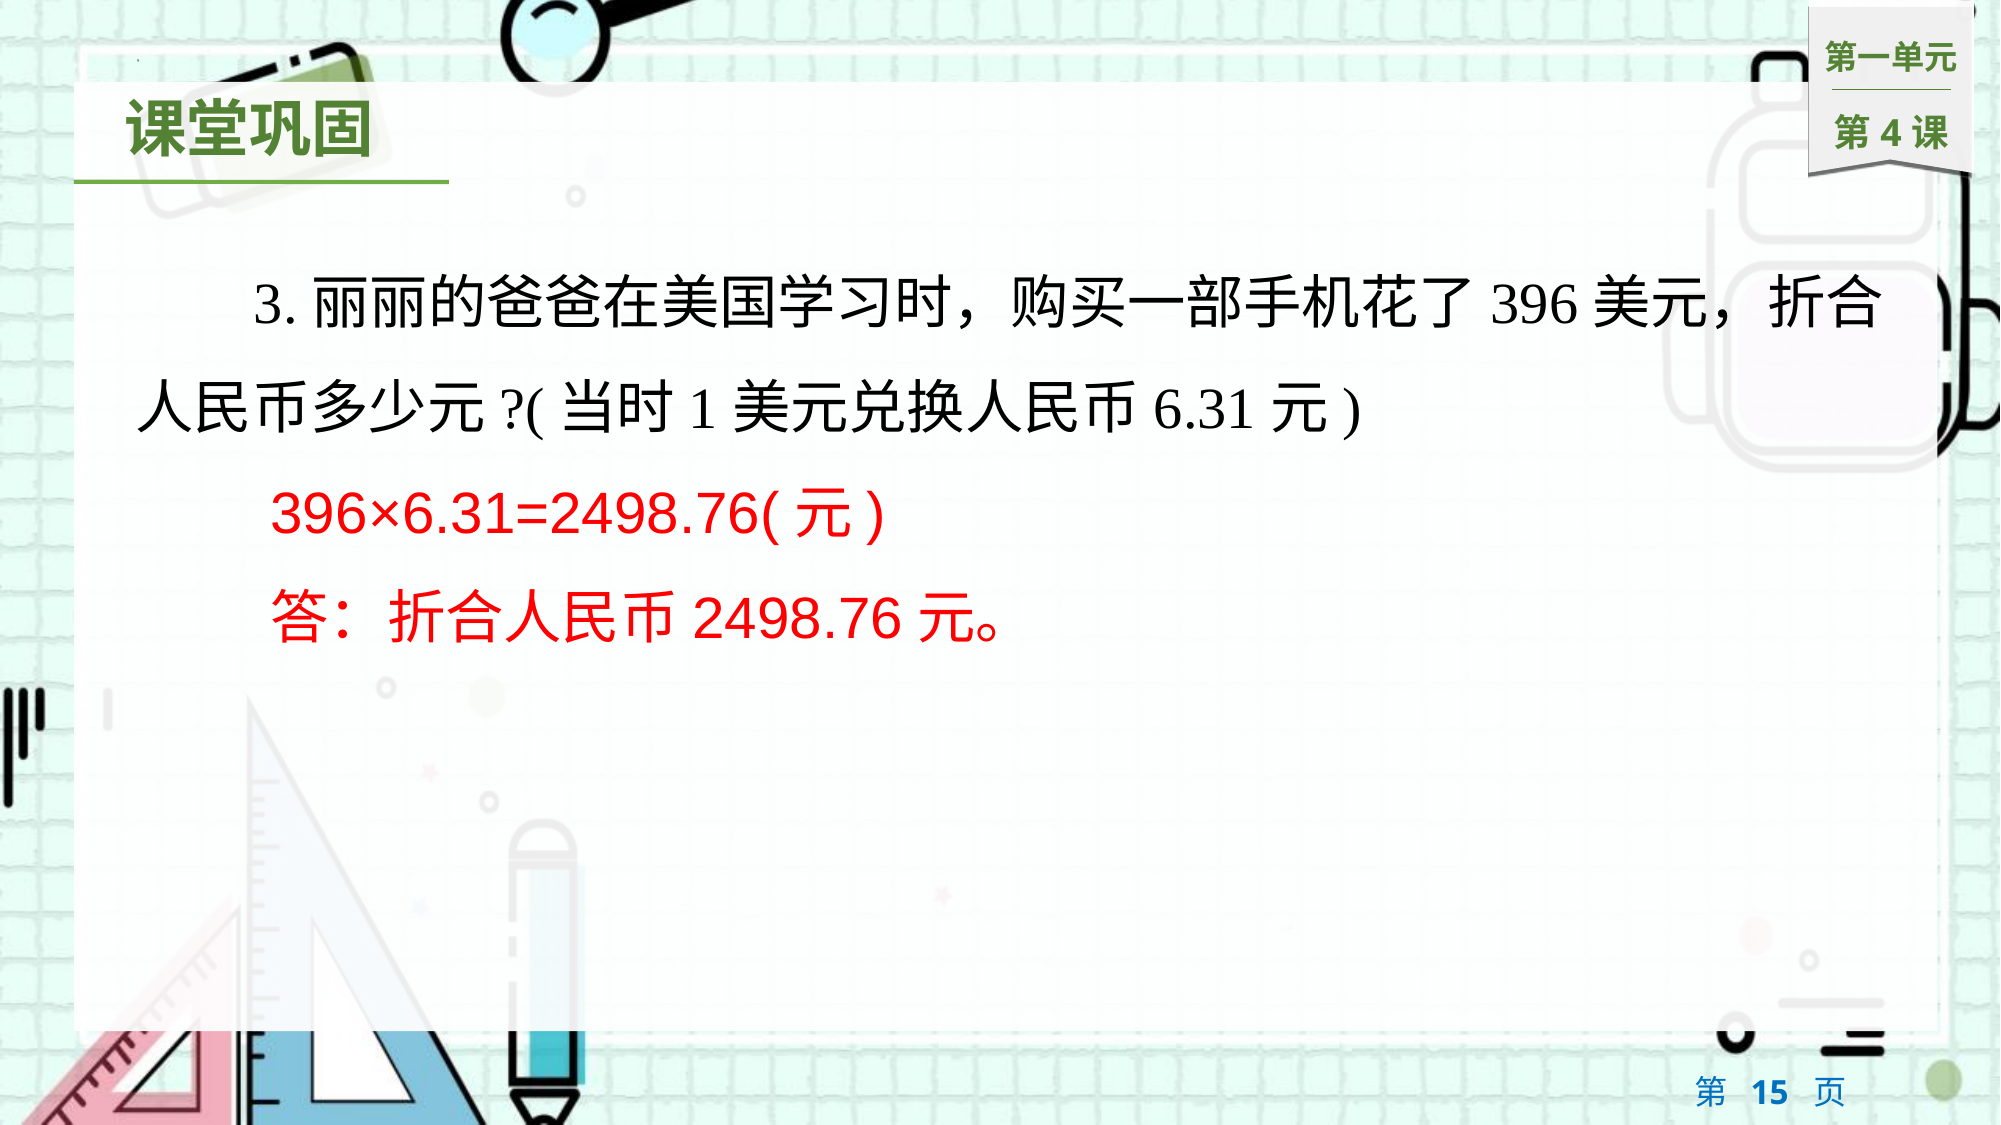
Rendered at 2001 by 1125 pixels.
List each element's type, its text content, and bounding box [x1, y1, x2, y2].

list 396×6.31=2498.76(元) 答：折合人民币2498.76元。 [255, 432, 1816, 538]
list 3.丽丽的爸爸在美国学习时，购买一部手机花了396美元，折合人民币多少元?(当时1美元兑换人民币6.31元) [121, 222, 1903, 985]
picture [1938, 168, 1971, 176]
picture [0, 0, 2000, 1125]
